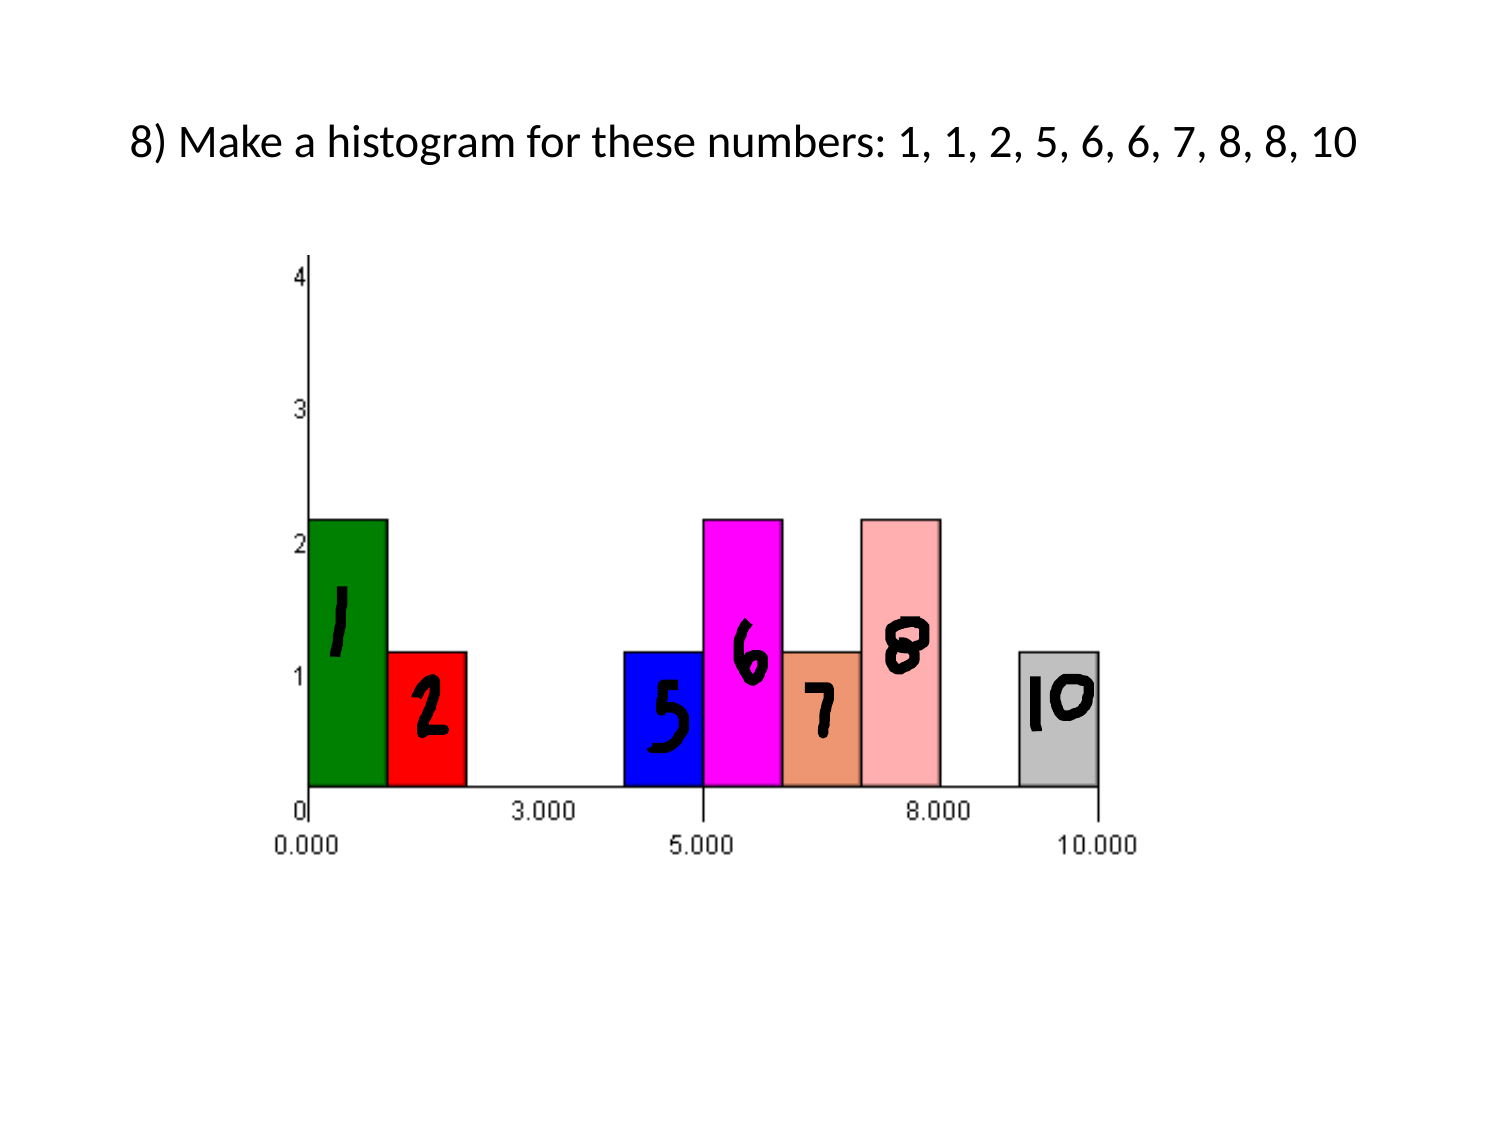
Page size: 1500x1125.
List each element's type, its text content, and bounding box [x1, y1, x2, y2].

picture [168, 254, 1332, 863]
title 8) Make a histogram for these numbers: 1, 1, 2, 5, 6, 6, 7, 8, 8, 10 [75, 45, 1425, 233]
